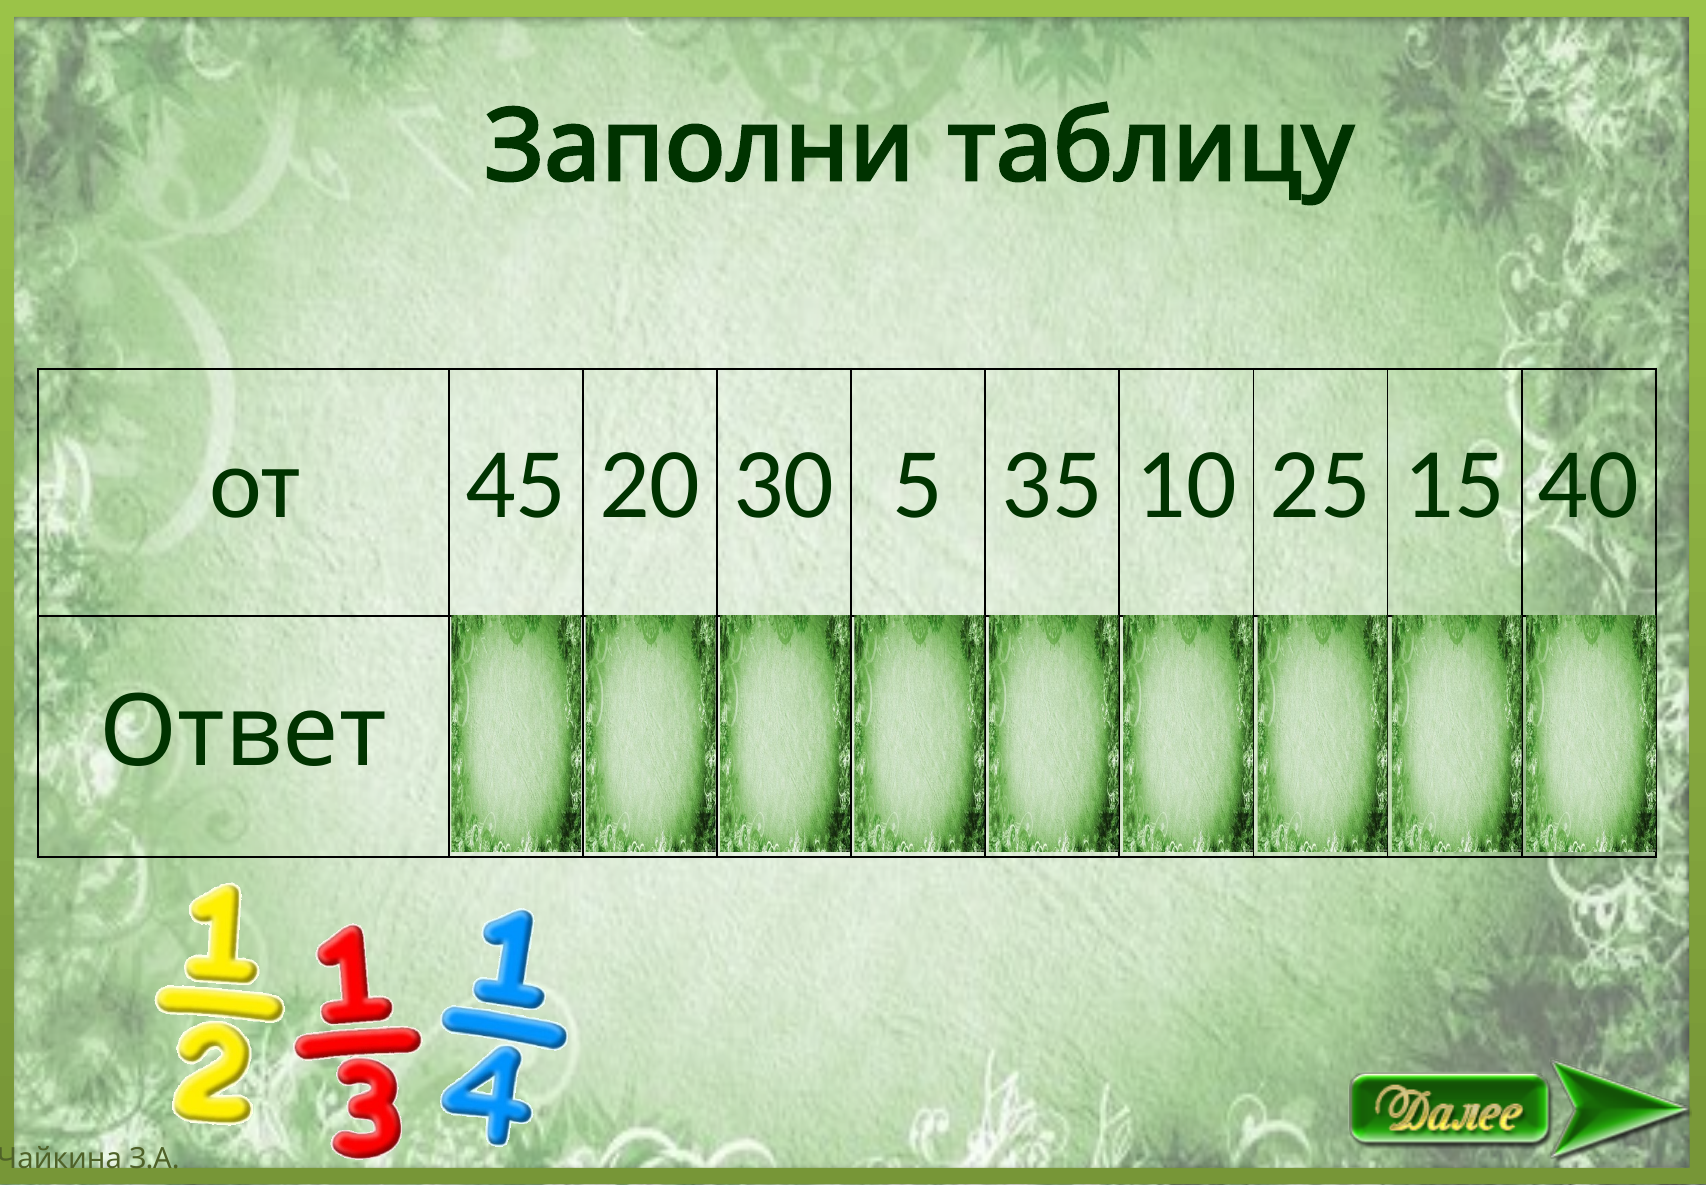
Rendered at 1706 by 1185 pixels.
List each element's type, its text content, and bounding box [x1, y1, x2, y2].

text_box Заполни таблицу [470, 72, 1370, 207]
text_box [718, 614, 852, 854]
text_box [1390, 614, 1524, 854]
picture [147, 877, 572, 1171]
text_box [1524, 614, 1658, 854]
text_box [1255, 614, 1389, 854]
picture [1335, 1052, 1692, 1167]
text_box [852, 614, 986, 854]
text_box [449, 614, 583, 854]
text_box [987, 614, 1121, 854]
text_box [1121, 614, 1255, 854]
text_box [584, 614, 718, 854]
